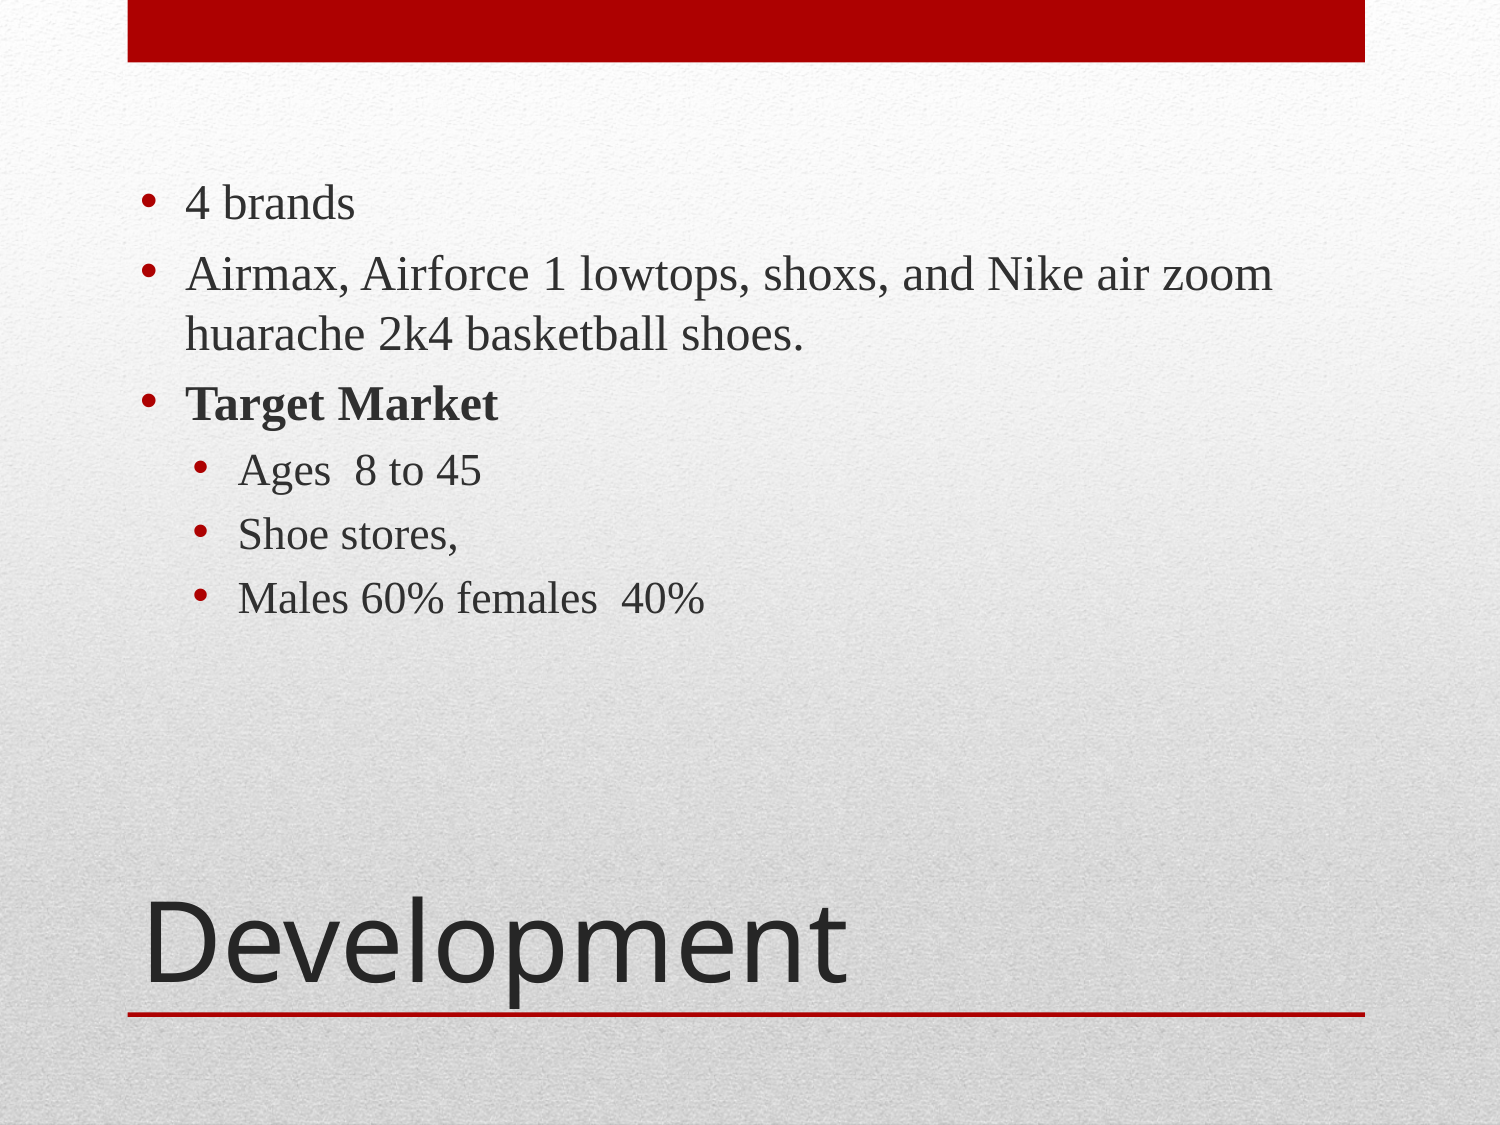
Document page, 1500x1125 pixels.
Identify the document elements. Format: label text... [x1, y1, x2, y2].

list 4 brands Airmax, Airforce 1 lowtops, shoxs, and Nike air zoom huarache 2k4 basketball shoes. Target Market Ages 8 to 45 Shoe stores, Males 60% females 40% [125, 112, 1363, 750]
title Development [125, 750, 1238, 1013]
